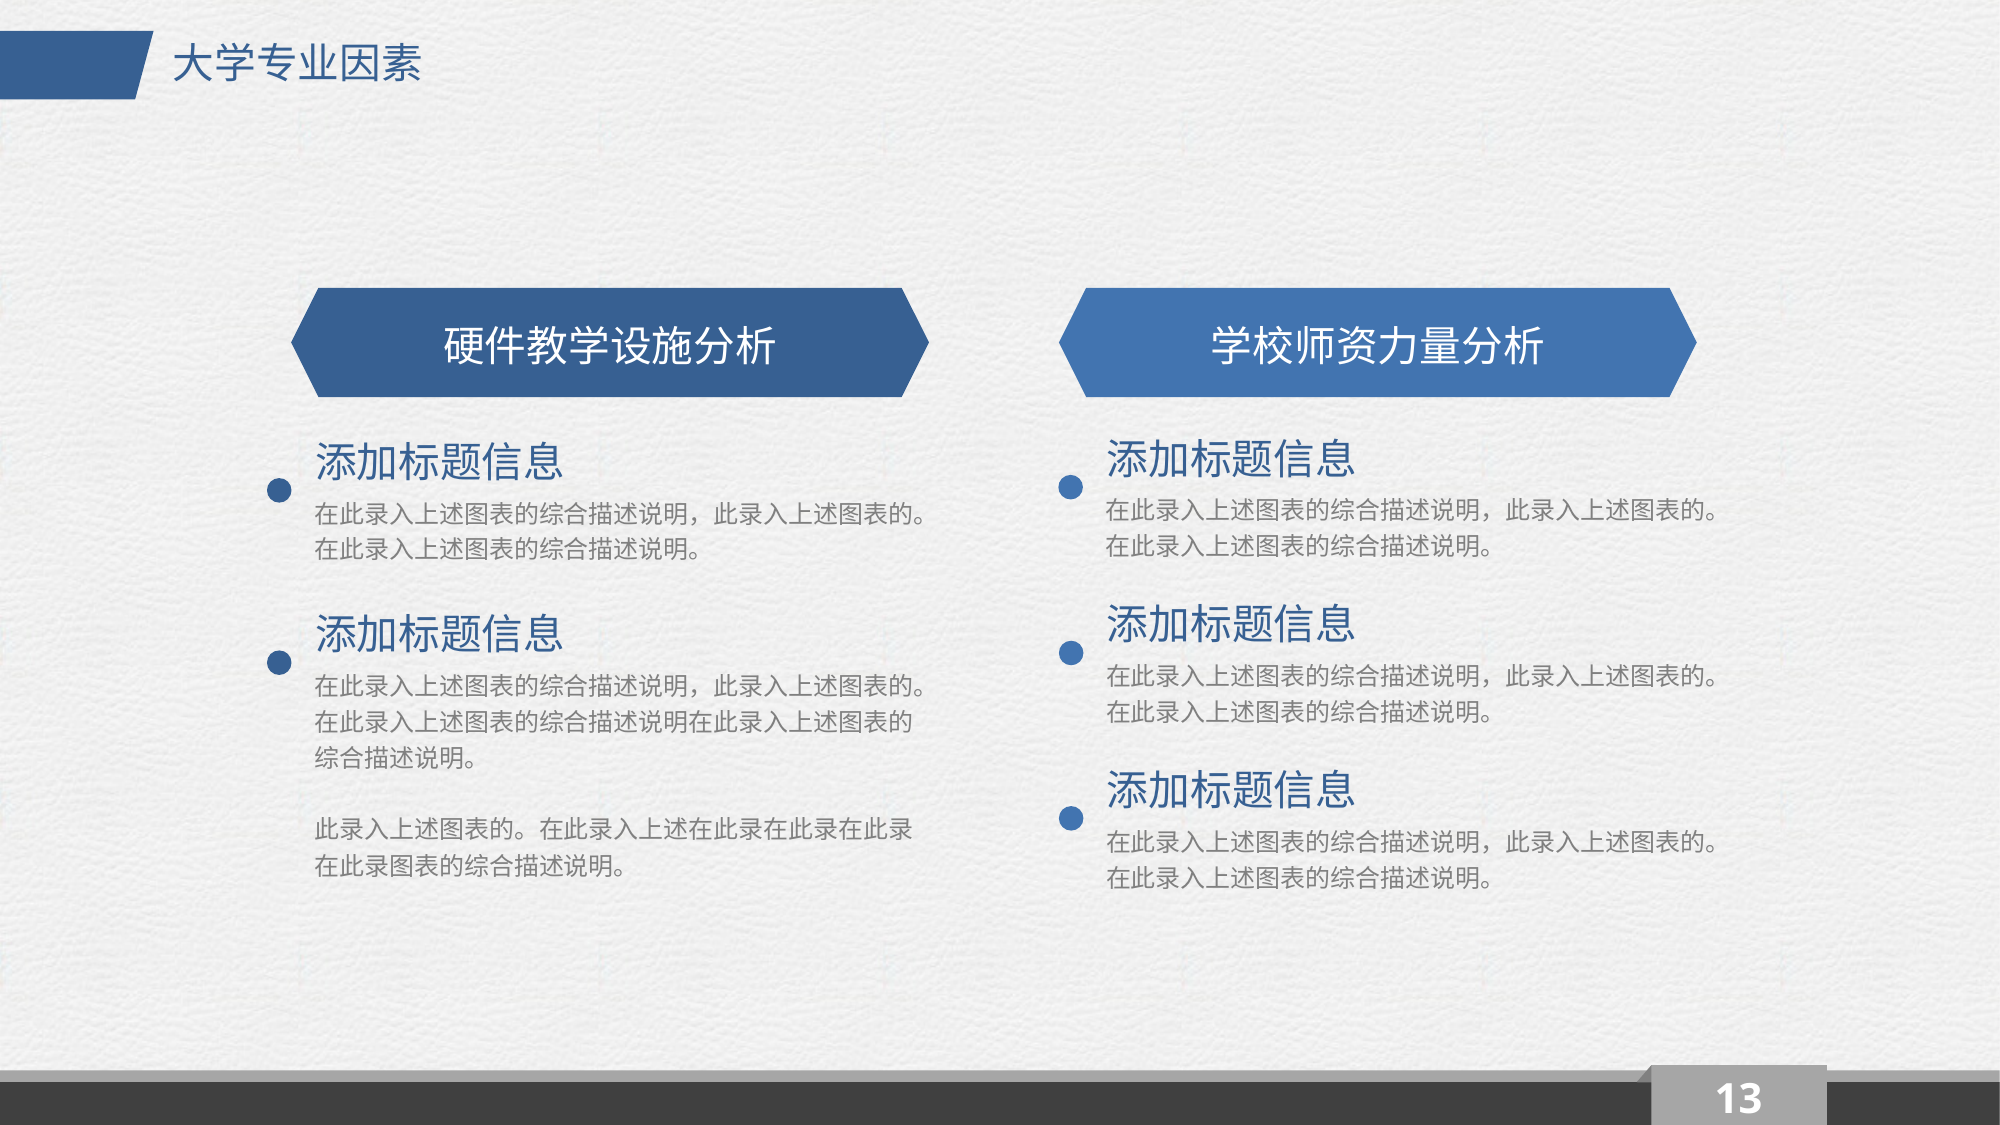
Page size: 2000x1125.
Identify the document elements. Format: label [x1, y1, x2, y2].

text_box [1105, 598, 1722, 725]
picture [0, 0, 2000, 1125]
text_box [313, 607, 930, 880]
text_box [1105, 763, 1722, 891]
text_box [1105, 432, 1721, 559]
text_box [313, 435, 930, 562]
